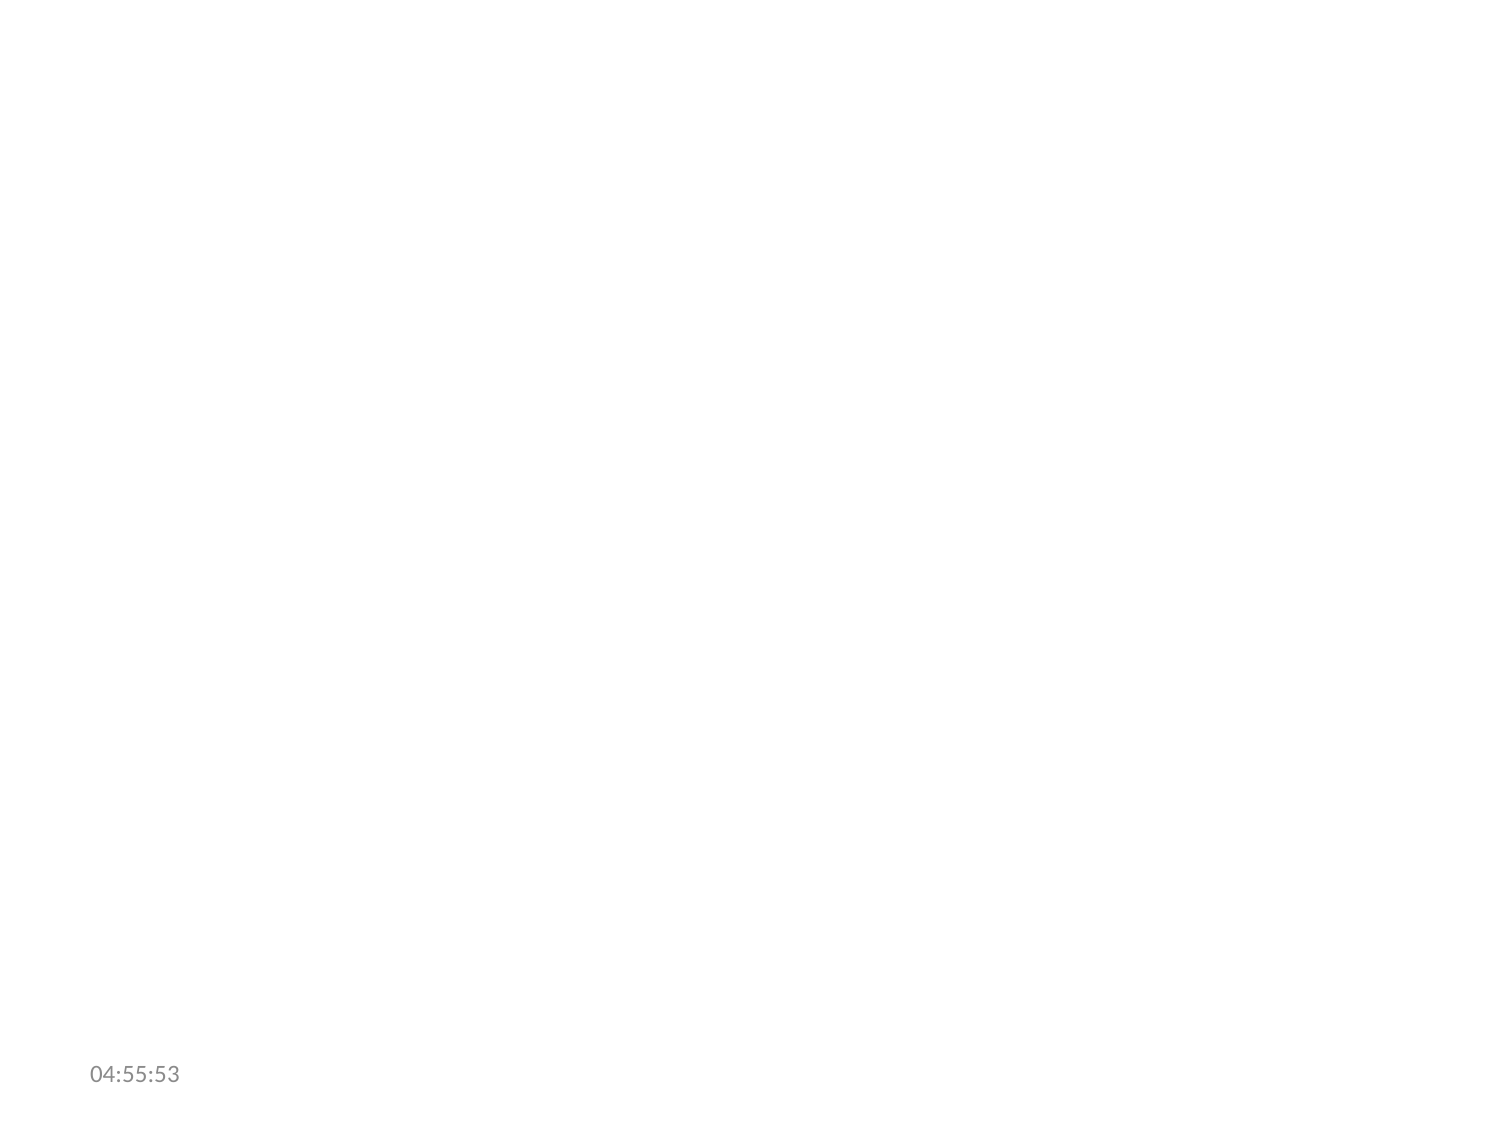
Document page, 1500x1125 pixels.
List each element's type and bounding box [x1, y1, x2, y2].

slide_number [75, 1042, 425, 1103]
